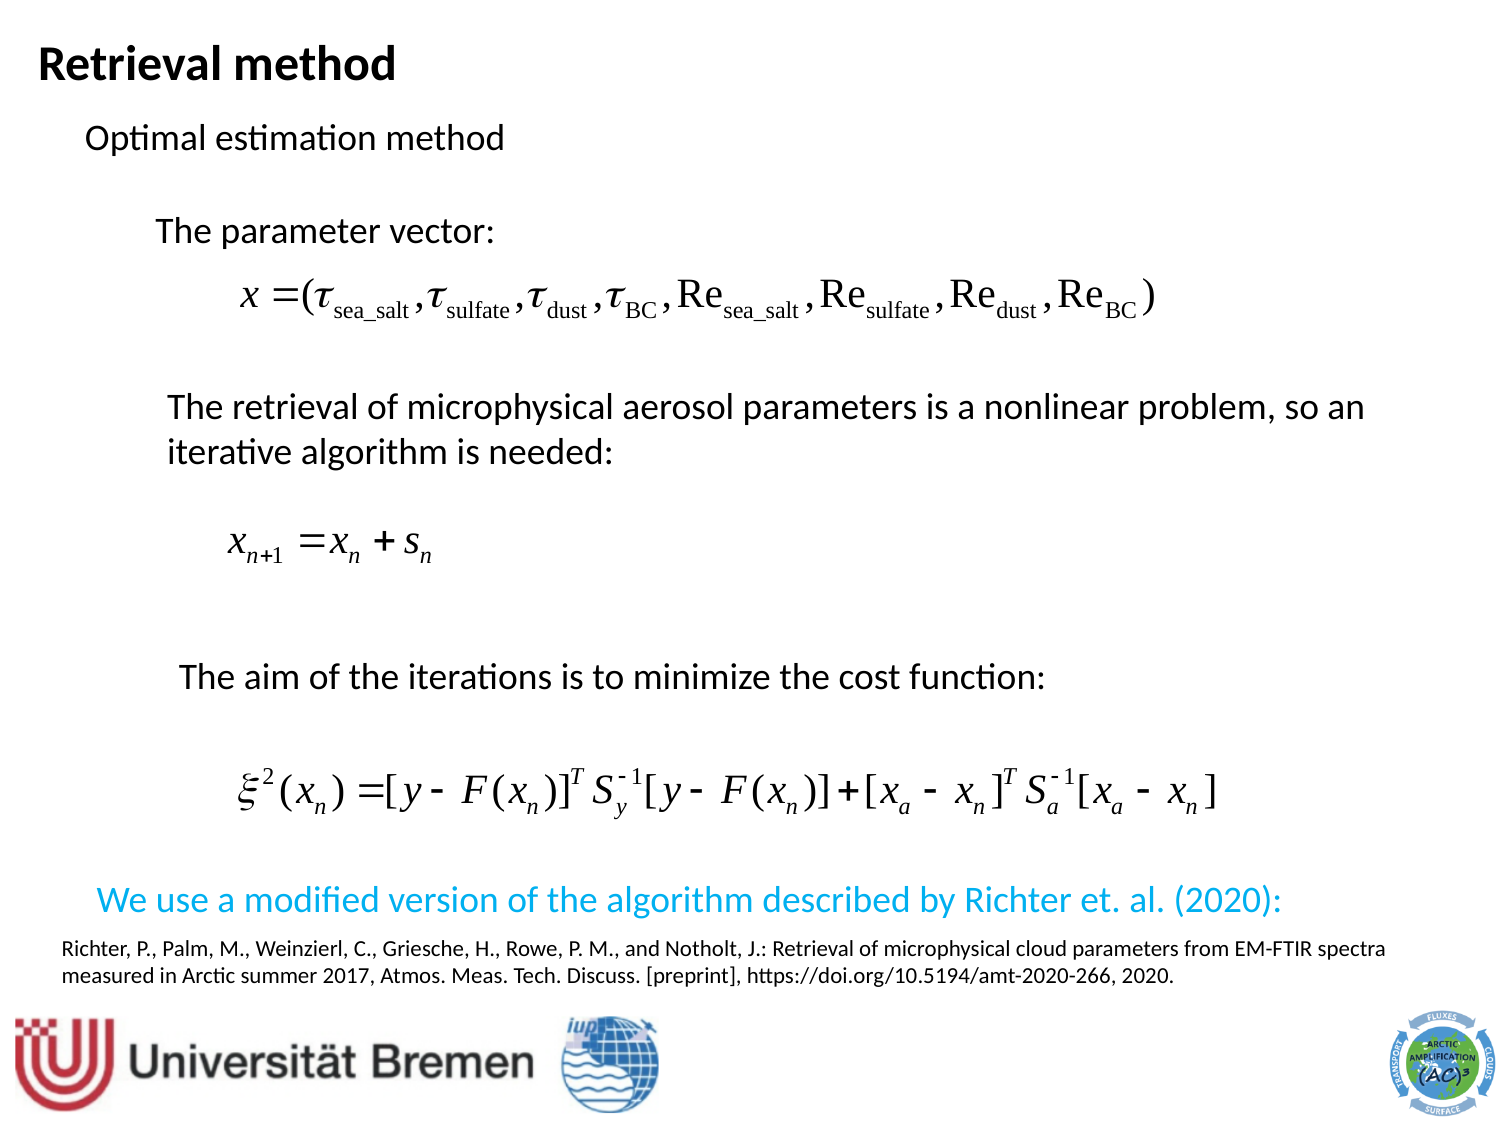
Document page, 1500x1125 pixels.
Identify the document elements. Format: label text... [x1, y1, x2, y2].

picture [1382, 1007, 1500, 1125]
text_box The parameter vector: [140, 199, 996, 259]
text_box Optimal estimation method [70, 105, 774, 166]
text_box Richter, P., Palm, M., Weinzierl, C., Griesche, H., Rowe, P. M., and Notholt, J.: Retrieval of microphysical cloud parameters from EM-FTIR spectra measured in Arctic summer 2017, Atmos. Meas. Tech. Discuss. [preprint], https://doi.org/10.5194/amt-2020-266, 2020. [46, 925, 1465, 996]
text_box The retrieval of microphysical aerosol parameters is a nonlinear problem, so an iterative algorithm is needed: [152, 374, 1395, 480]
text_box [234, 761, 1220, 825]
text_box The aim of the iterations is to minimize the cost function: [164, 644, 1161, 705]
text_box We use a modified version of the algorithm described by Richter et. al. (2020): [81, 867, 1418, 927]
picture [0, 1001, 680, 1125]
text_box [222, 515, 438, 570]
text_box Retrieval method [23, 23, 1442, 99]
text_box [234, 269, 1161, 329]
